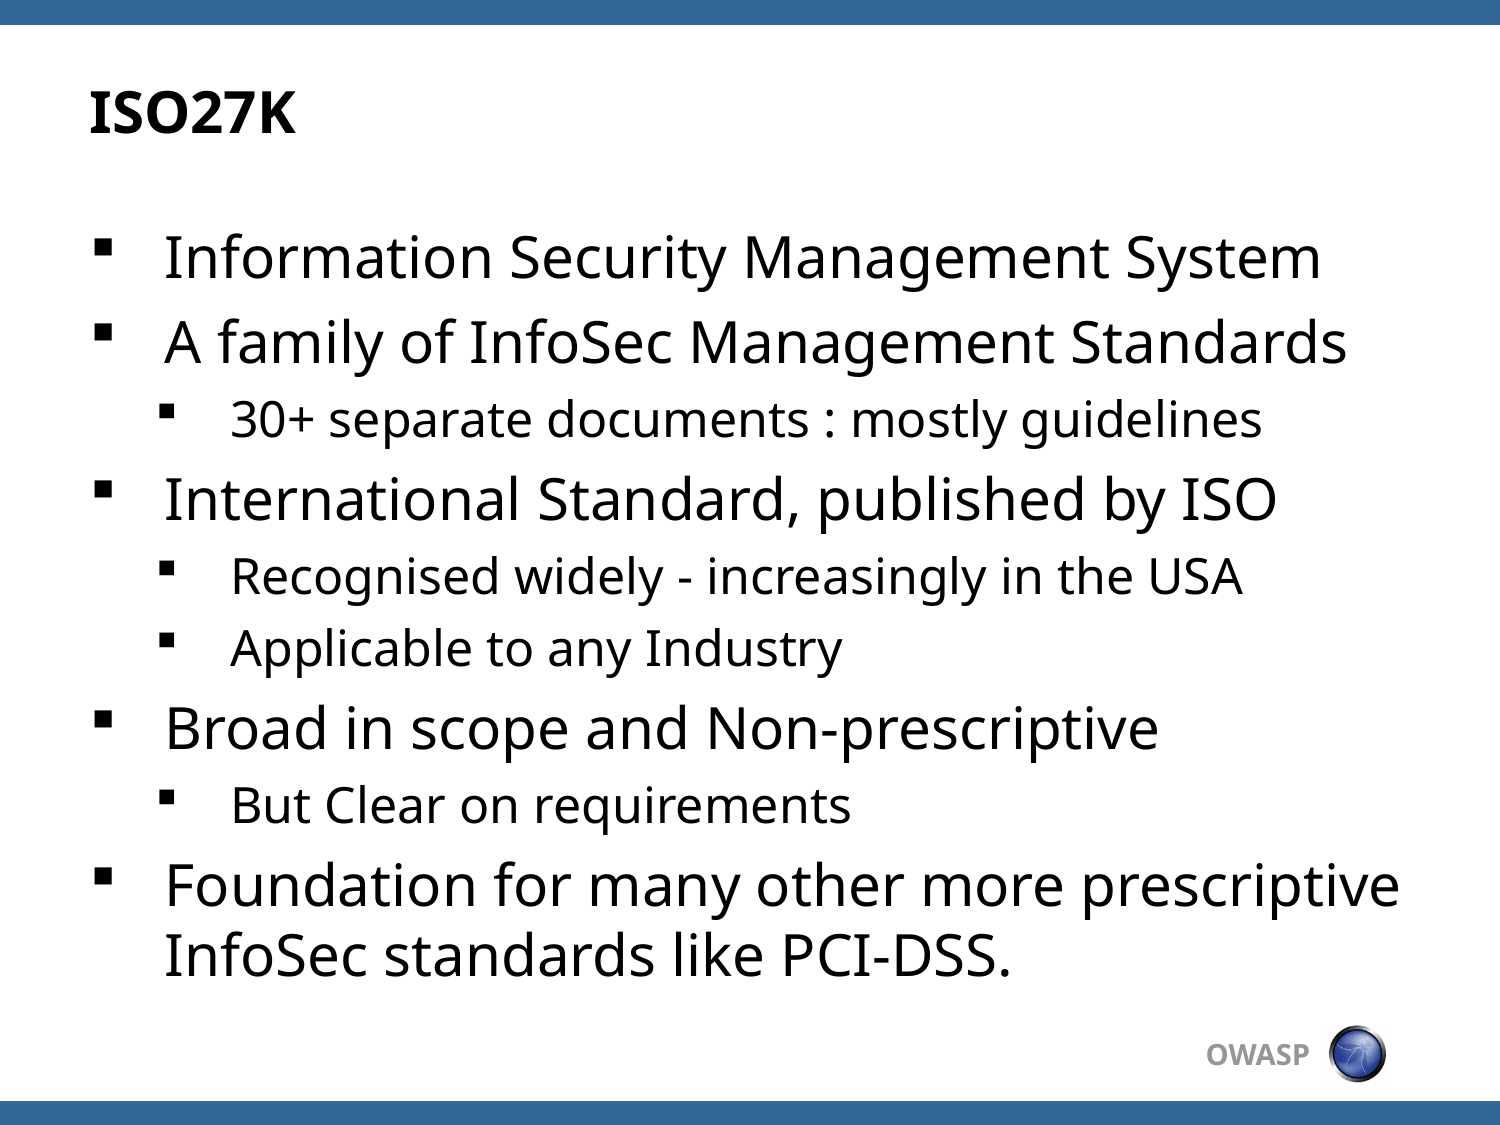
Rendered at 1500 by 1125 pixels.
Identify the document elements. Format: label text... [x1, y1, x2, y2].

title ISO27K [75, 32, 1425, 188]
picture [1325, 1024, 1388, 1083]
list Information Security Management System A family of InfoSec Management Standards 30+ separate documents : mostly guidelines International Standard, published by ISO Recognised widely - increasingly in the USA Applicable to any Industry Broad in scope and Non-prescriptive But Clear on requirements Foundation for many other more prescriptive InfoSec standards like PCI-DSS. [75, 212, 1425, 1005]
